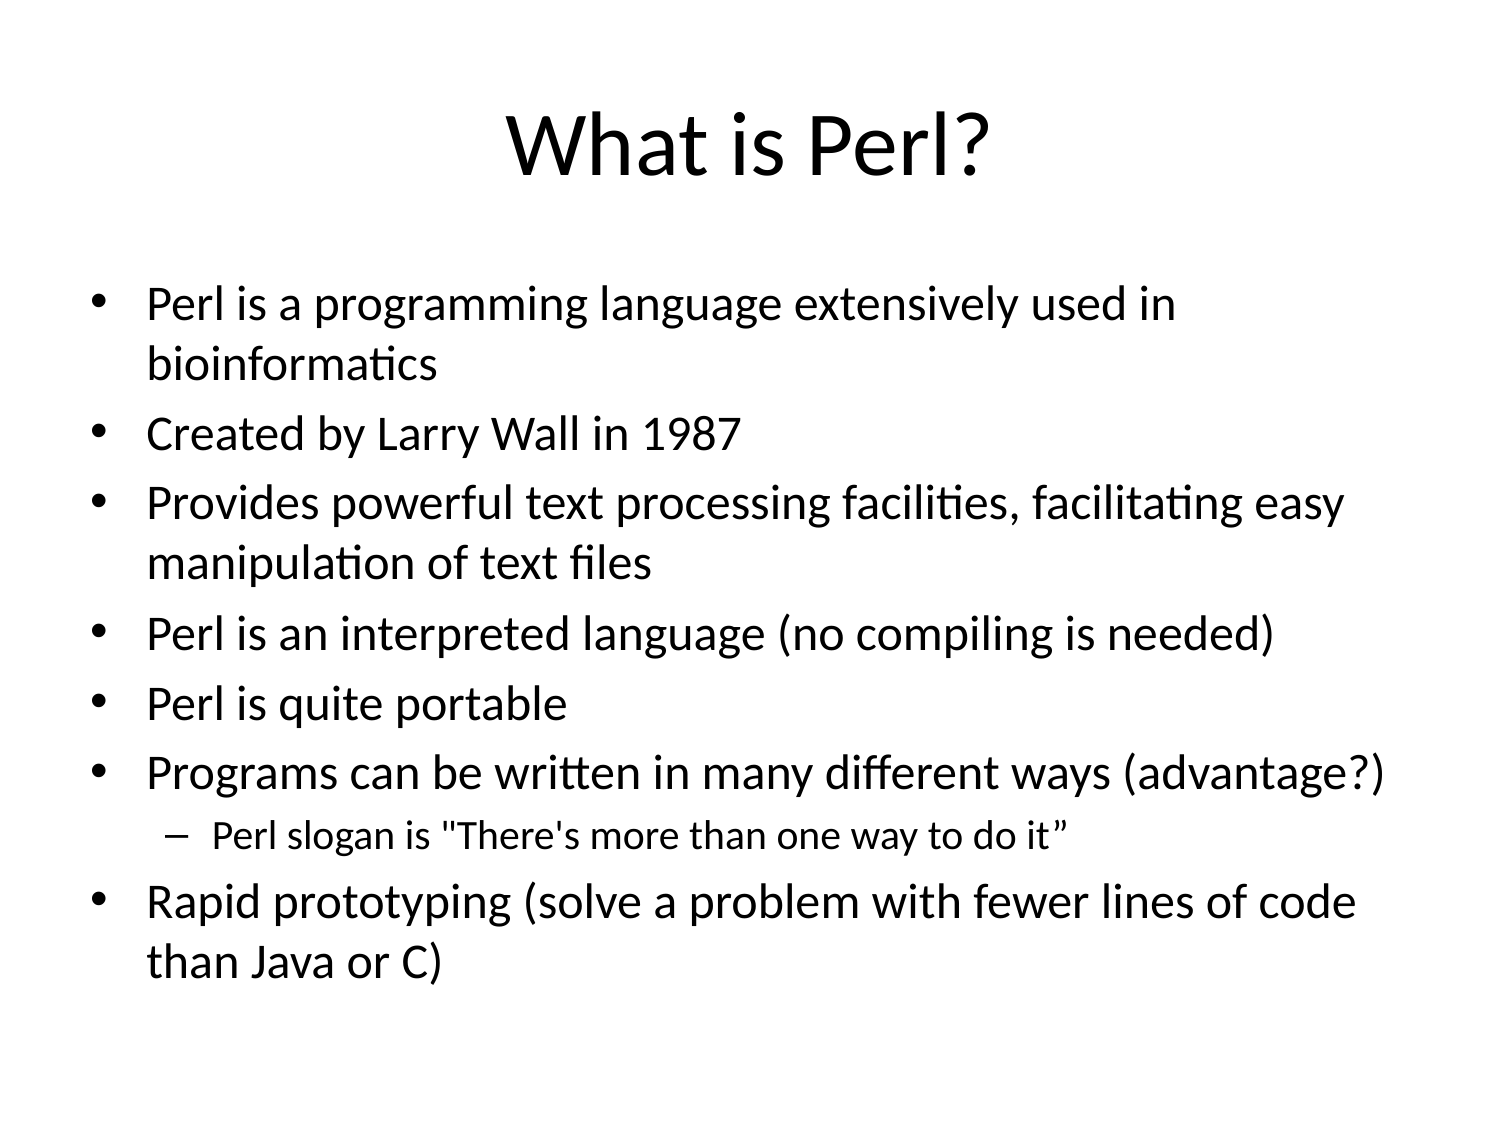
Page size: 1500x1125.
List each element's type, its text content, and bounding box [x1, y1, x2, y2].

title What is Perl? [75, 45, 1425, 233]
list Perl is a programming language extensively used in bioinformatics Created by Larry Wall in 1987 Provides powerful text processing facilities, facilitating easy manipulation of text files Perl is an interpreted language (no compiling is needed) Perl is quite portable Programs can be written in many different ways (advantage?) Perl slogan is "There's more than one way to do it” Rapid prototyping (solve a problem with fewer lines of code than Java or C) [75, 262, 1425, 1005]
